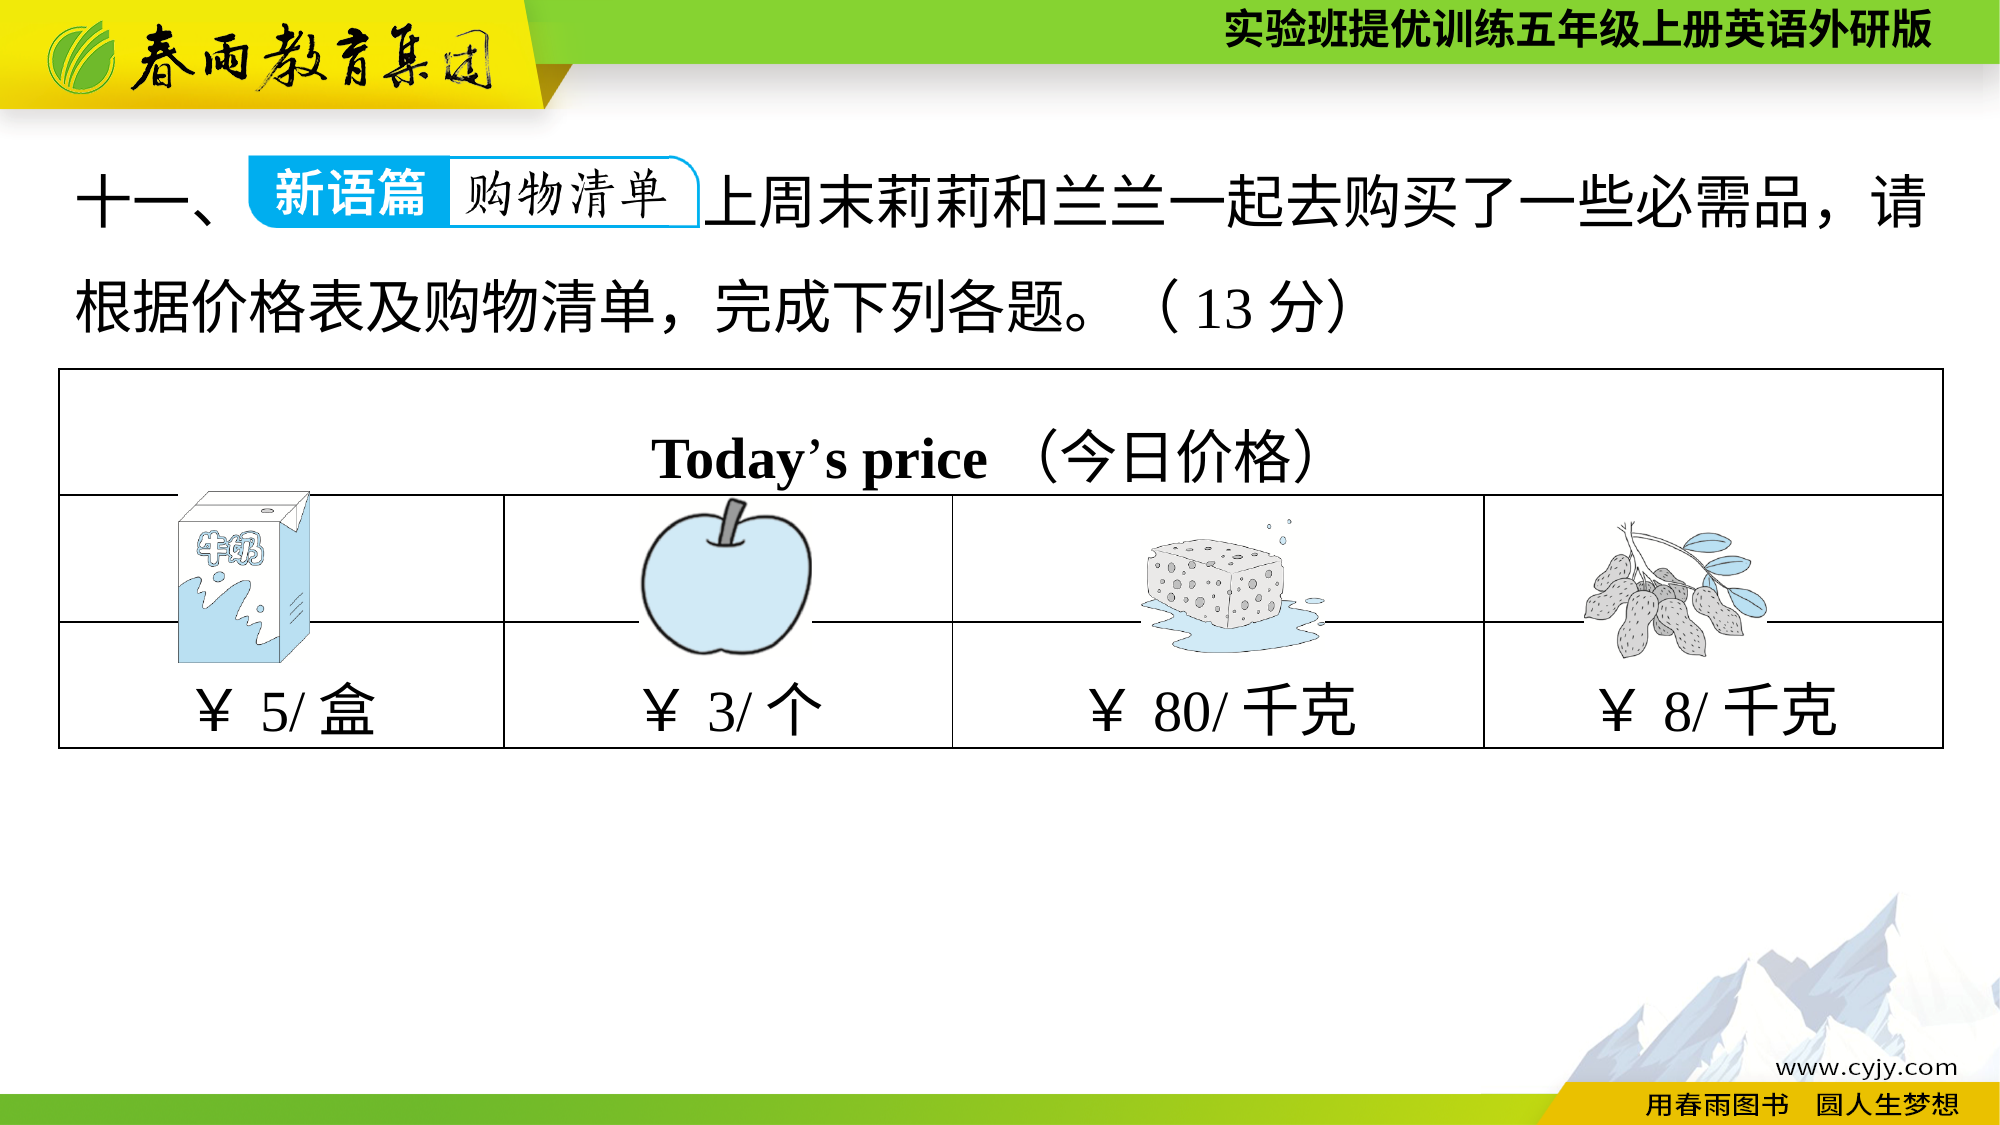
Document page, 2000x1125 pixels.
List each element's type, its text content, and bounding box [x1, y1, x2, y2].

table_cell [505, 496, 637, 621]
table_cell ￥3/个 [505, 623, 952, 747]
table_cell ￥8/千克 [1485, 623, 1942, 747]
picture [0, 0, 2000, 1125]
table_cell ￥80/千克 [953, 623, 1483, 747]
table_cell [1485, 496, 1942, 621]
table_cell [953, 496, 1483, 621]
table_cell ￥5/盒 [60, 623, 503, 747]
table_header Today’s price（今日价格） [60, 370, 1942, 494]
table_cell [312, 496, 503, 621]
list 十一、 上周末莉莉和兰兰一起去购买了一些必需品，请根据价格表及购物清单，完成下列各题。（13分） [59, 122, 1944, 350]
table_cell [813, 496, 952, 621]
table_cell [60, 496, 173, 621]
